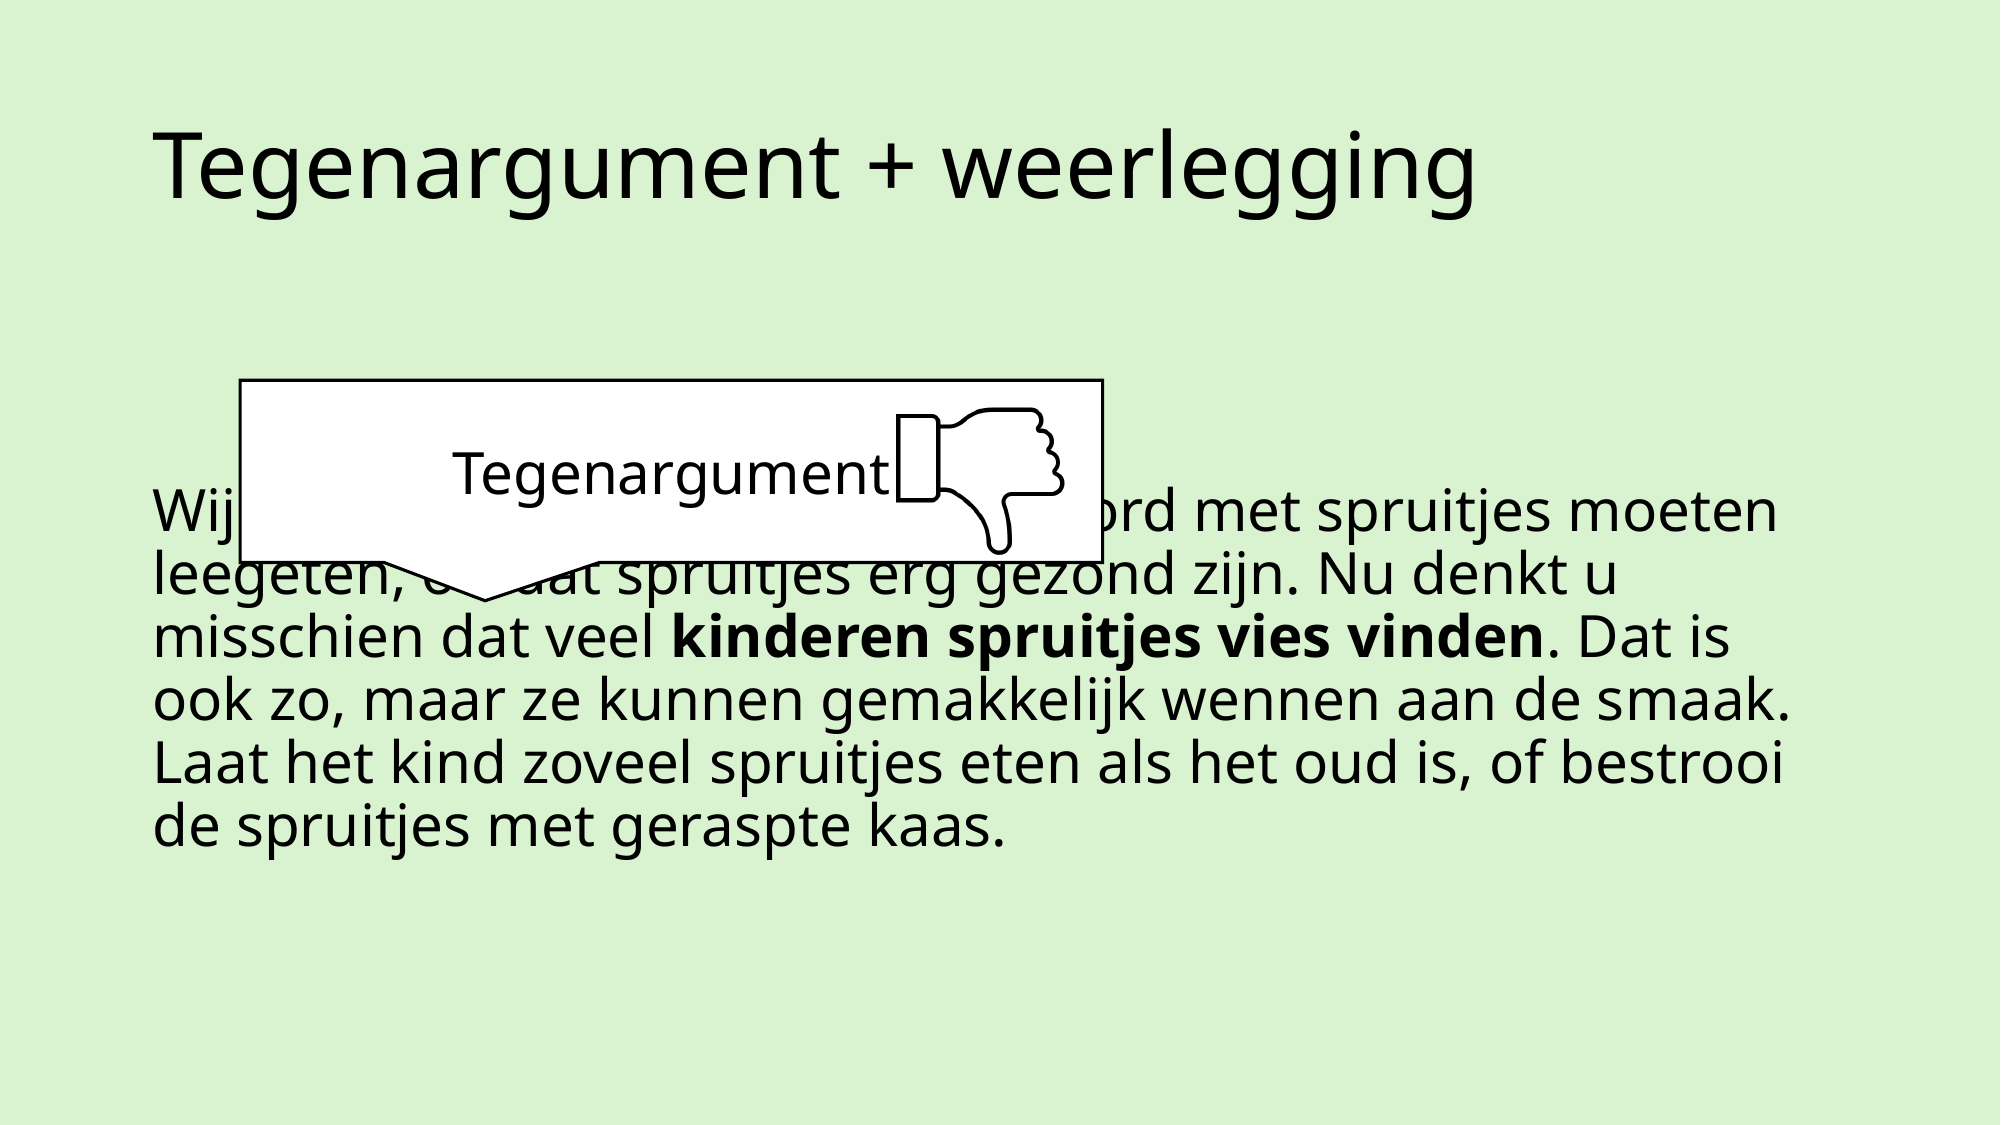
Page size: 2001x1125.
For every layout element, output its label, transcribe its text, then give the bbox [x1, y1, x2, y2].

text_box Tegenargument [238, 378, 1105, 603]
picture [878, 379, 1081, 583]
title Tegenargument + weerlegging [137, 59, 1863, 278]
list Wij vinden dat alle kinderen hun bord met spruitjes moeten leegeten, omdat spruitjes erg gezond zijn. Nu denkt u misschien dat veel kinderen spruitjes vies vinden. Dat is ook zo, maar ze kunnen gemakkelijk wennen aan de smaak. Laat het kind zoveel spruitjes eten als het oud is, of bestrooi de spruitjes met geraspte kaas. [137, 299, 1863, 1014]
